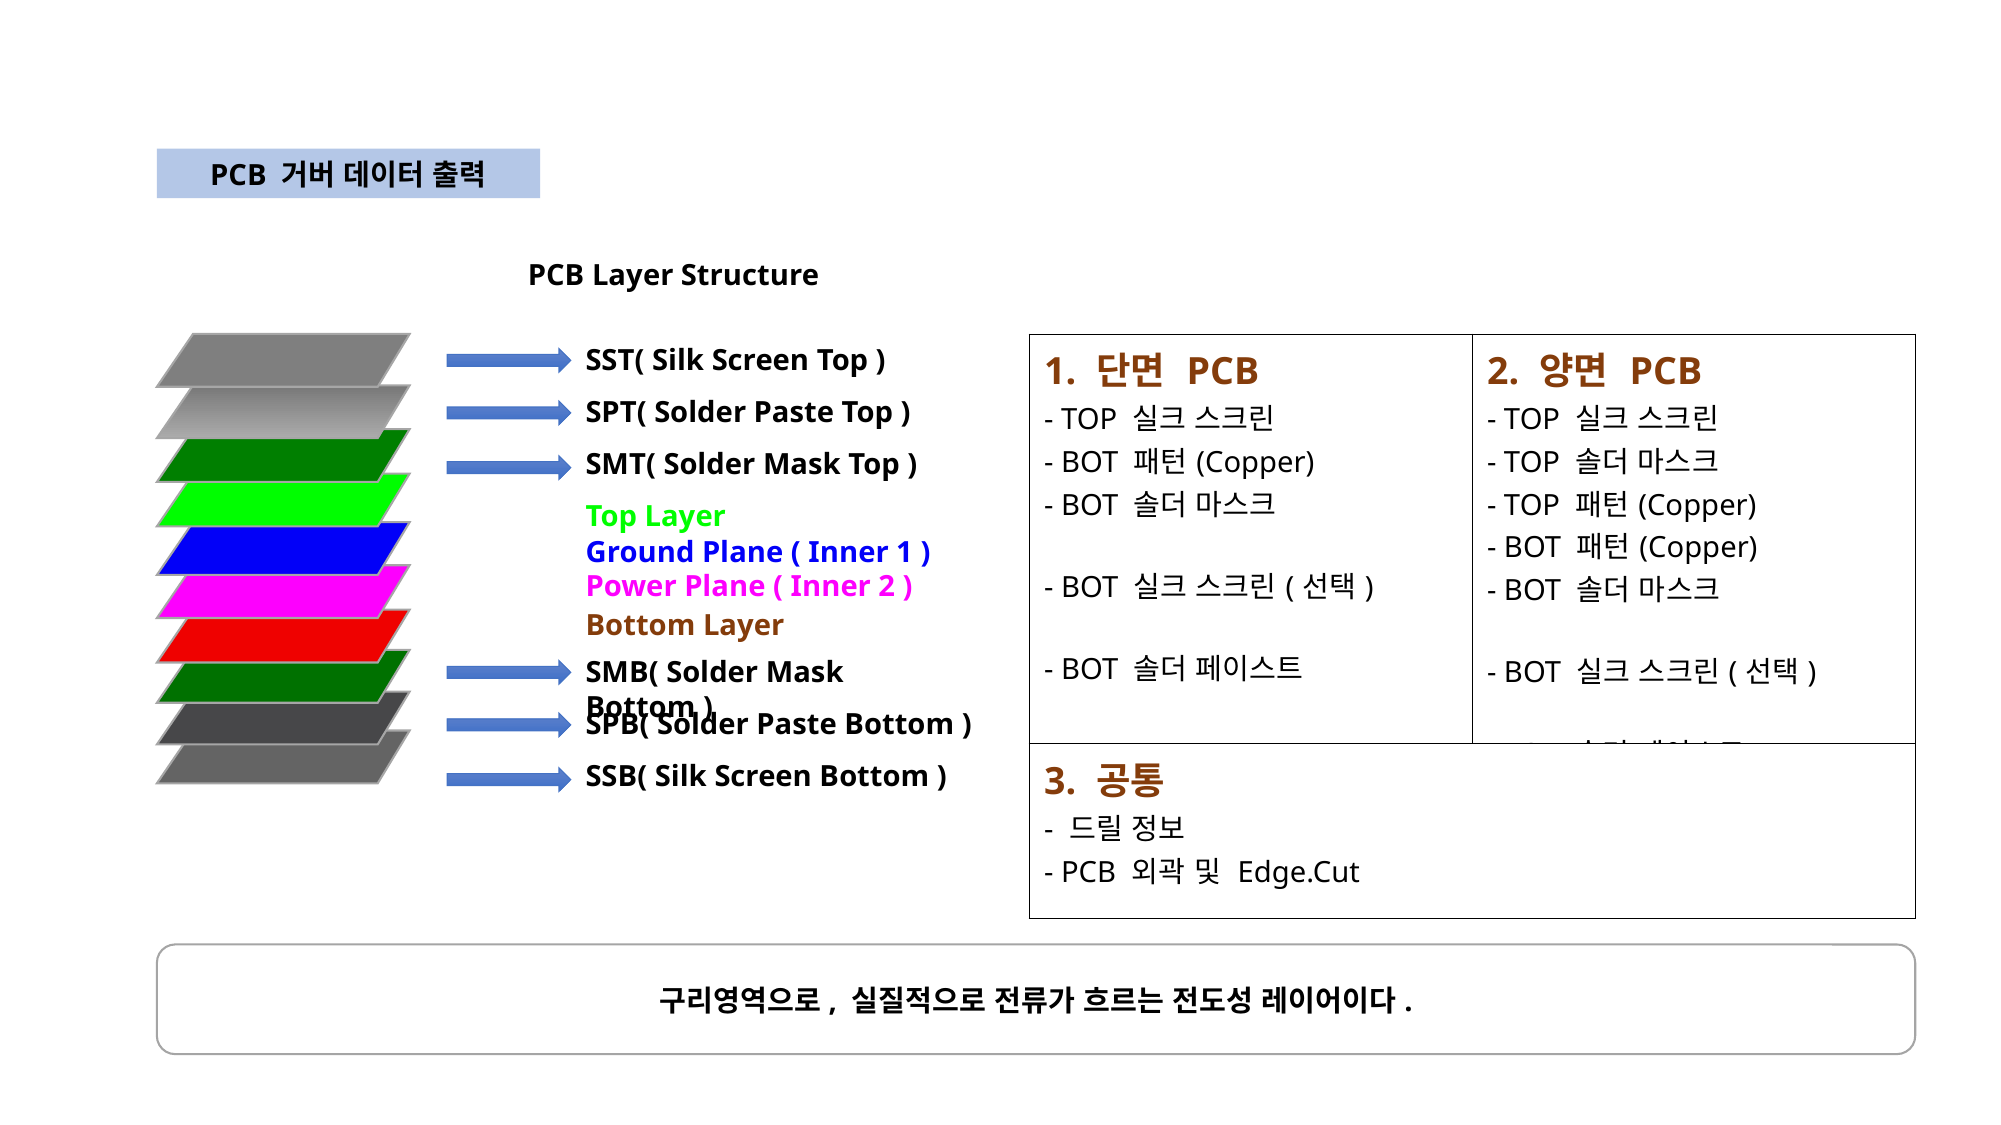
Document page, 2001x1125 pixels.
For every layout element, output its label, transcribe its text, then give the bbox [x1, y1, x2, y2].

text_box [154, 428, 412, 483]
table_cell 3. 공통 - 드릴 정보 - PCB 외곽 및 Edge.Cut [1030, 744, 1915, 918]
text_box 구리영역으로, 실질적으로 전류가 흐르는 전도성 레이어이다. [155, 943, 1917, 1056]
text_box PCB 거버 데이터 출력 [156, 148, 541, 199]
text_box SSB( Silk Screen Bottom ) [570, 750, 1000, 800]
text_box [446, 399, 572, 427]
text_box Power Plane ( Inner 2 ) [570, 559, 955, 598]
text_box [154, 608, 412, 664]
text_box PCB Layer Structure [481, 248, 866, 299]
text_box SMB( Solder Mask Bottom ) [570, 645, 985, 698]
text_box Ground Plane ( Inner 1 ) [570, 525, 955, 559]
text_box [154, 690, 412, 746]
text_box [154, 332, 412, 388]
text_box [446, 454, 572, 481]
text_box SPB( Solder Paste Bottom ) [570, 698, 1000, 748]
table_header 2. 양면 PCB - TOP 실크 스크린 - TOP 솔더 마스크 - TOP 패턴(Copper) - BOT 패턴(Copper) - BOT 솔더 마스크 - BOT 실크 스크린(선택) - TOP 솔더 페이스트 - BOT 솔더 페이스트 [1473, 335, 1915, 743]
text_box [154, 472, 412, 528]
text_box [154, 729, 412, 785]
text_box [154, 564, 412, 620]
table_header 1. 단면 PCB - TOP 실크 스크린 - BOT 패턴(Copper) - BOT 솔더 마스크 - BOT 실크 스크린(선택) - BOT 솔더 페이스트 [1030, 335, 1472, 743]
text_box Bottom Layer [570, 598, 955, 645]
text_box [446, 347, 572, 374]
text_box [446, 659, 572, 686]
text_box Top Layer [570, 490, 955, 525]
text_box SMT( Solder Mask Top ) [570, 438, 955, 488]
text_box [446, 711, 572, 738]
text_box SPT( Solder Paste Top ) [570, 386, 955, 436]
text_box [446, 766, 572, 793]
text_box [154, 648, 412, 704]
text_box [154, 521, 412, 576]
text_box [154, 384, 412, 440]
text_box SST( Silk Screen Top ) [570, 333, 955, 384]
